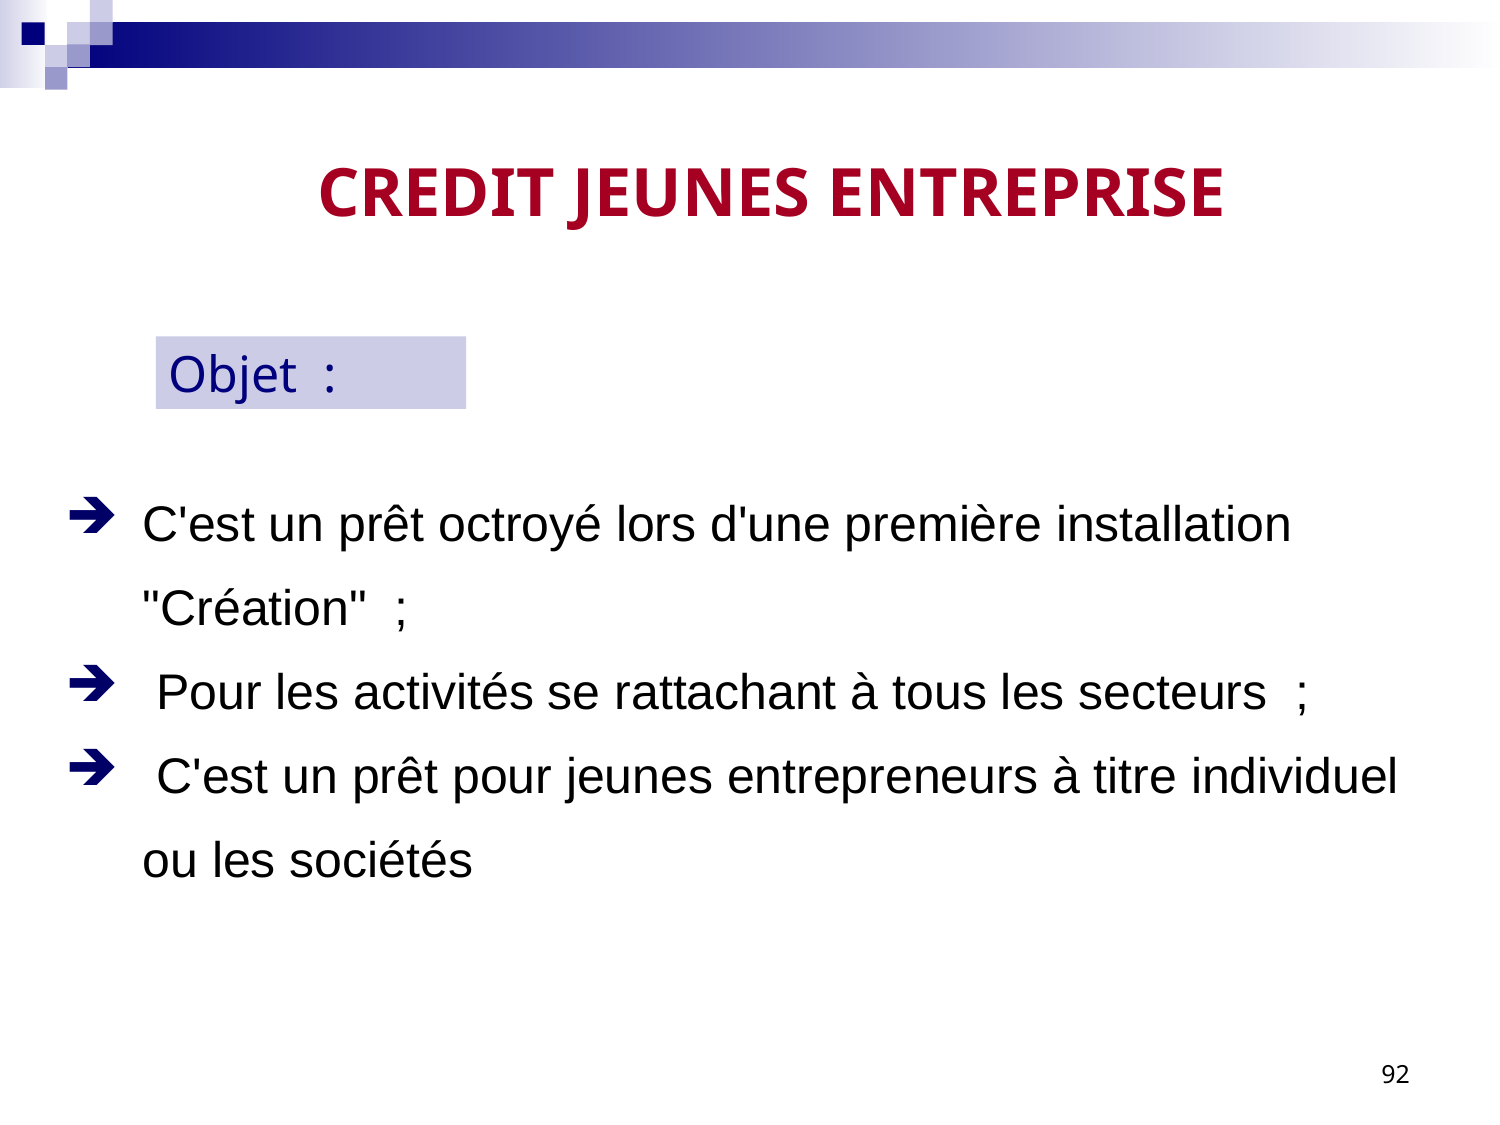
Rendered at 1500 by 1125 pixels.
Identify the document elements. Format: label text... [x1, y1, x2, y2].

title CREDIT JEUNES ENTREPRISE [96, 77, 1447, 303]
slide_number 92 [1074, 1025, 1425, 1100]
text_box C'est un prêt octroyé lors d'une première installation "Création" ; Pour les activités se rattachant à tous les secteurs ; C'est un prêt pour jeunes entrepreneurs à titre individuel ou les sociétés [53, 461, 1424, 894]
text_box Objet : [155, 336, 467, 409]
